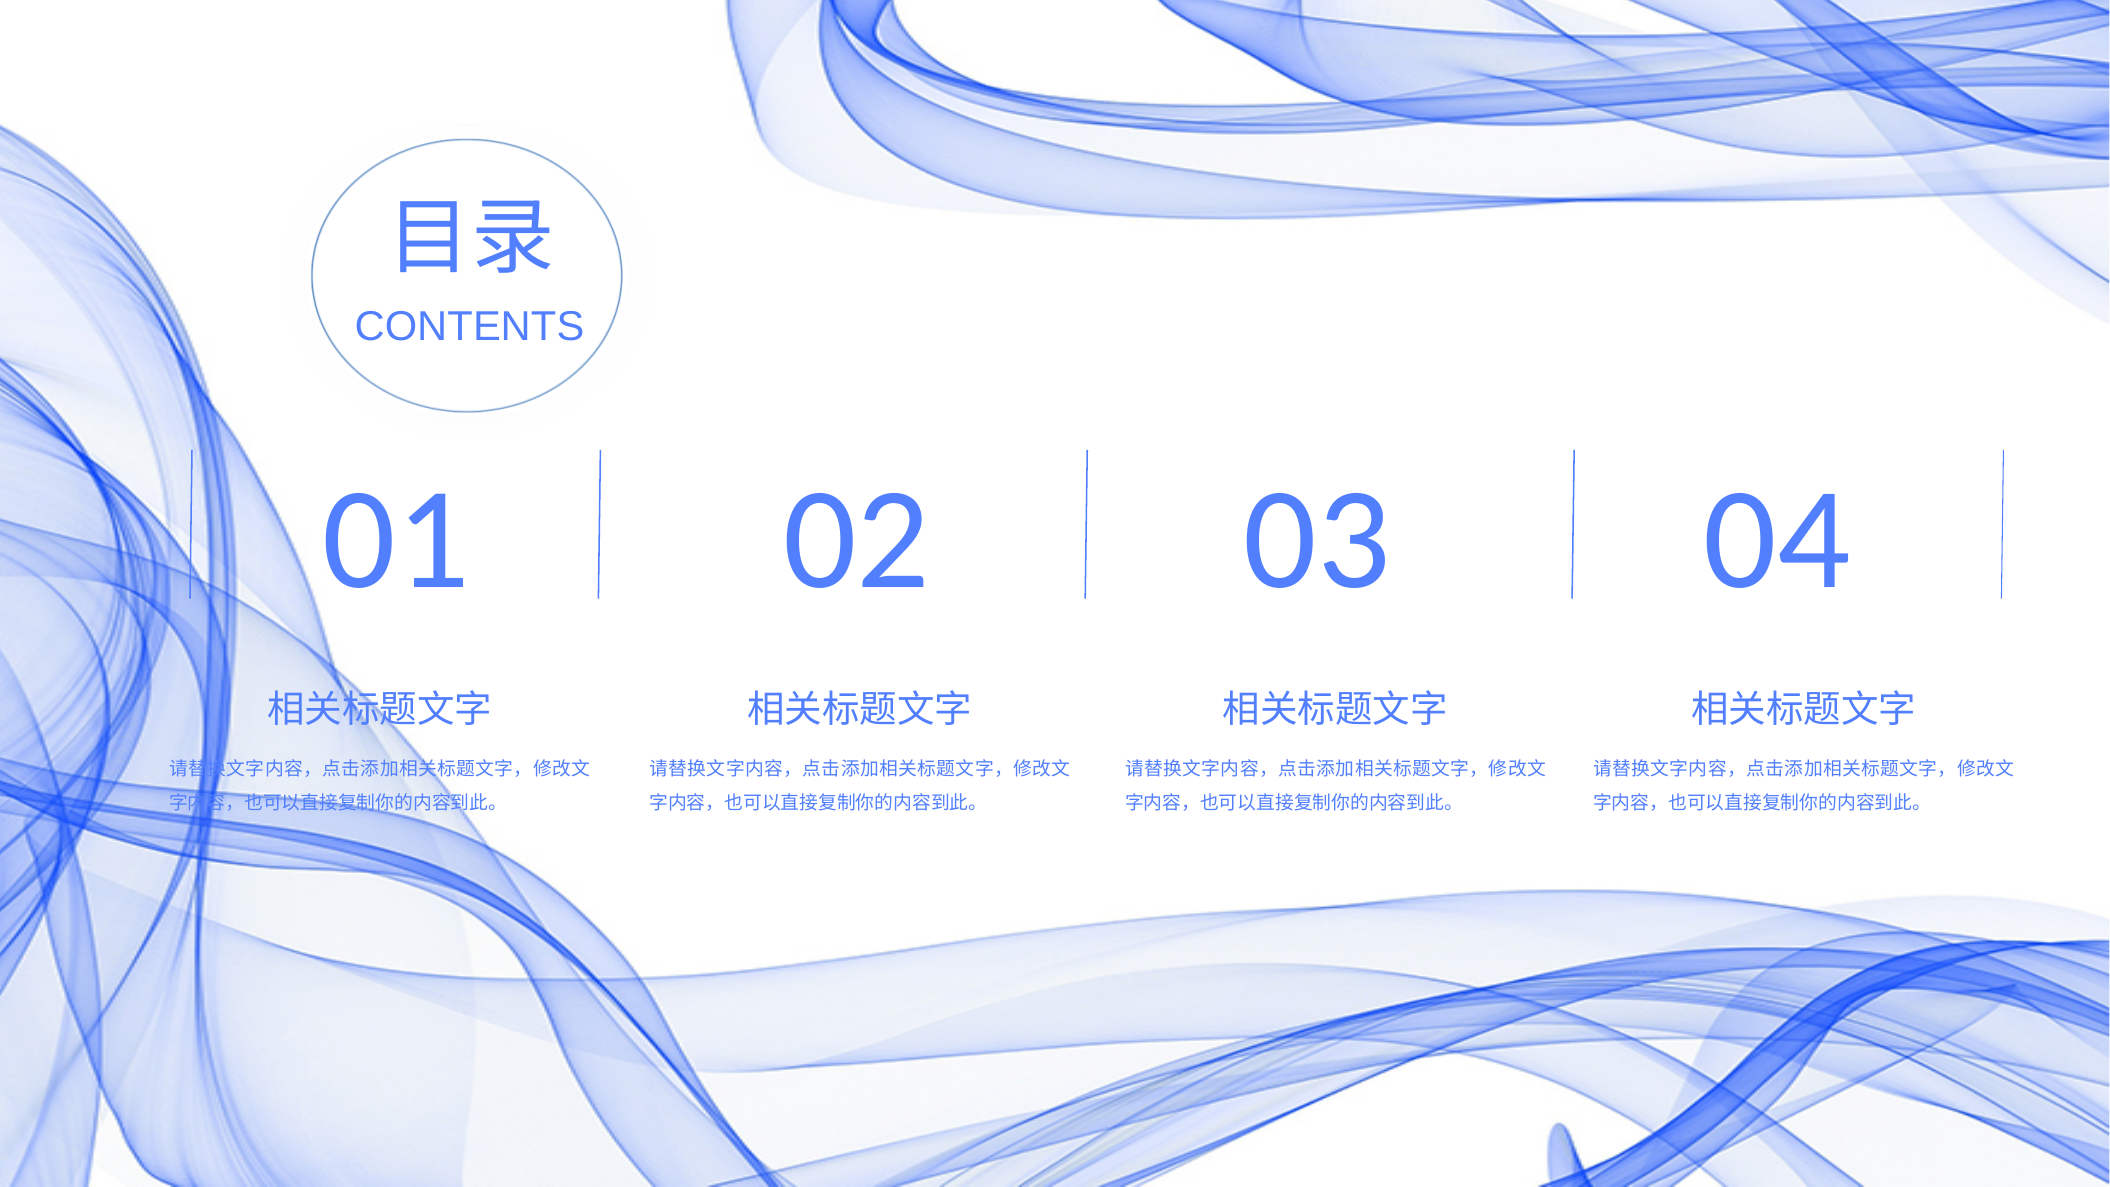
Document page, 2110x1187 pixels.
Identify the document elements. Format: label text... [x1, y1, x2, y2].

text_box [189, 449, 193, 599]
text_box 相关标题文字 [1197, 677, 1473, 738]
text_box 请替换文字内容，点击添加相关标题文字，修改文字内容，也可以直接复制你的内容到此。 [1110, 738, 1561, 821]
text_box 04 [1660, 434, 1894, 624]
text_box [0, 0, 2110, 1187]
text_box 请替换文字内容，点击添加相关标题文字，修改文字内容，也可以直接复制你的内容到此。 [154, 738, 605, 821]
text_box 相关标题文字 [1666, 677, 1941, 738]
text_box 相关标题文字 [241, 677, 517, 738]
picture [269, 104, 684, 445]
text_box 相关标题文字 [722, 677, 998, 738]
text_box 03 [1200, 434, 1435, 624]
text_box 02 [740, 434, 974, 624]
text_box 请替换文字内容，点击添加相关标题文字，修改文字内容，也可以直接复制你的内容到此。 [634, 738, 1085, 821]
text_box 请替换文字内容，点击添加相关标题文字，修改文字内容，也可以直接复制你的内容到此。 [1578, 738, 2029, 821]
text_box 01 [279, 445, 513, 624]
